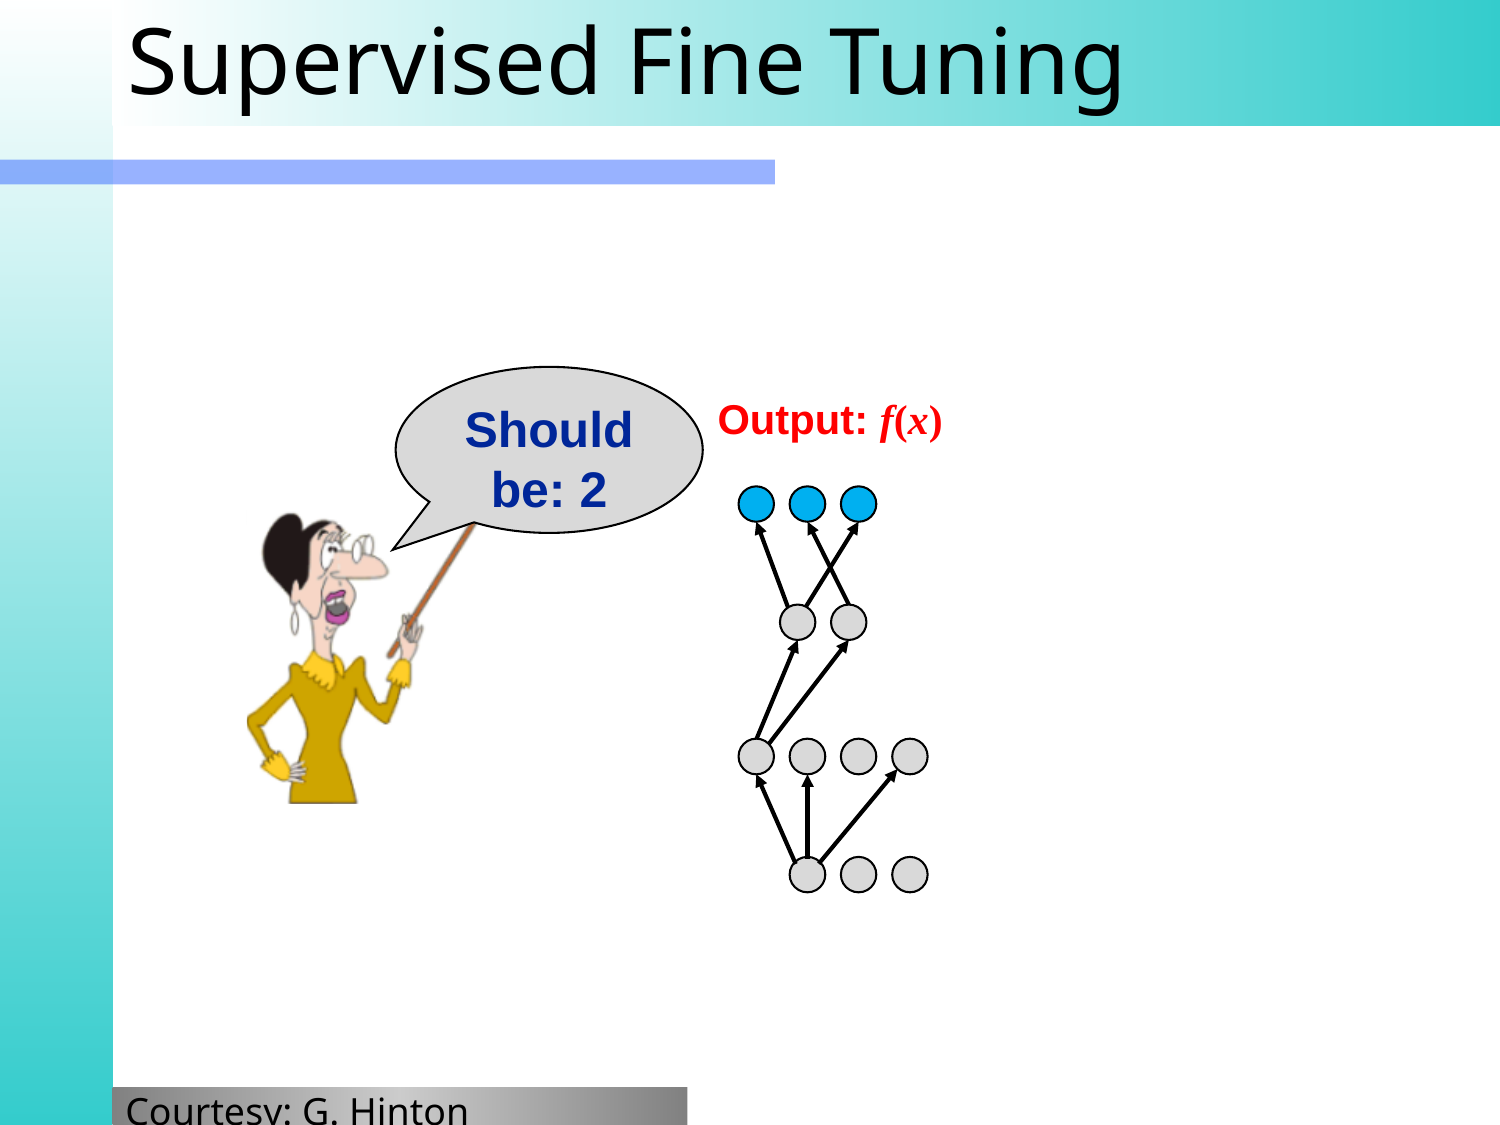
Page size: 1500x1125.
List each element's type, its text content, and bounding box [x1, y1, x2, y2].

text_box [738, 486, 928, 893]
text_box Should be: 2 [395, 366, 703, 533]
text_box Output: f(x) [702, 385, 963, 451]
picture [246, 510, 481, 804]
title Supervised Fine Tuning [112, 0, 1500, 121]
text_box Courtesy: G. Hinton [110, 1080, 487, 1125]
